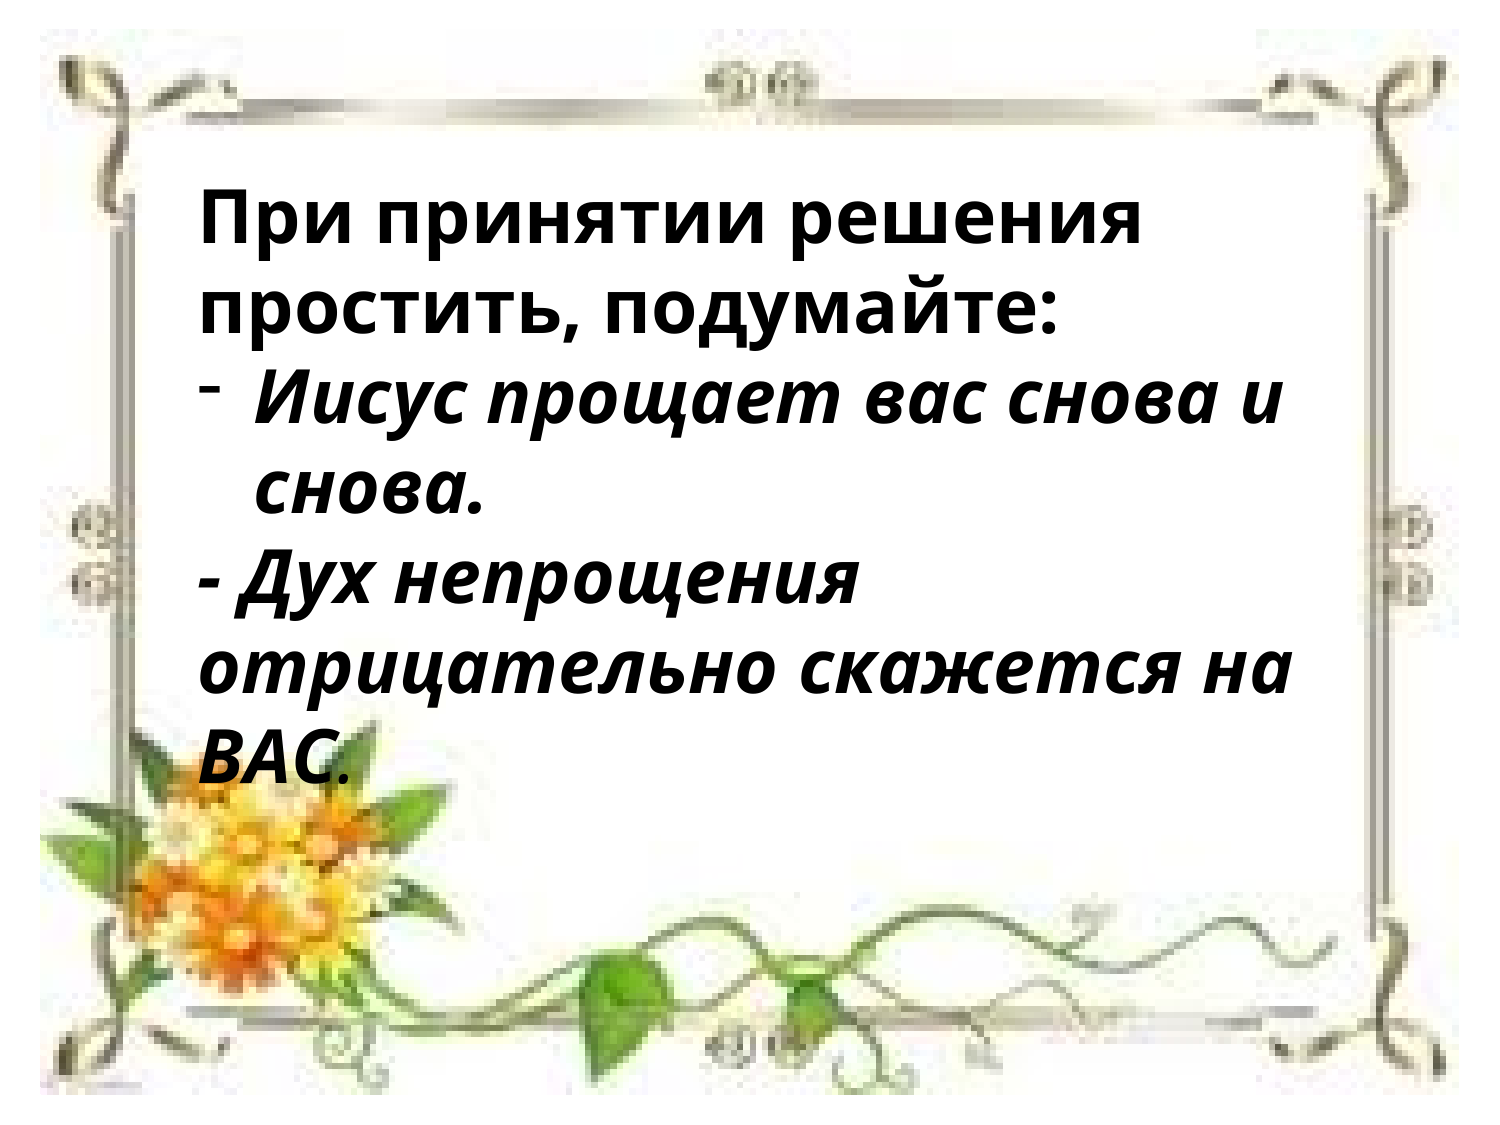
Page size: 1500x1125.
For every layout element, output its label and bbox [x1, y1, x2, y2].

picture [41, 30, 1459, 1095]
